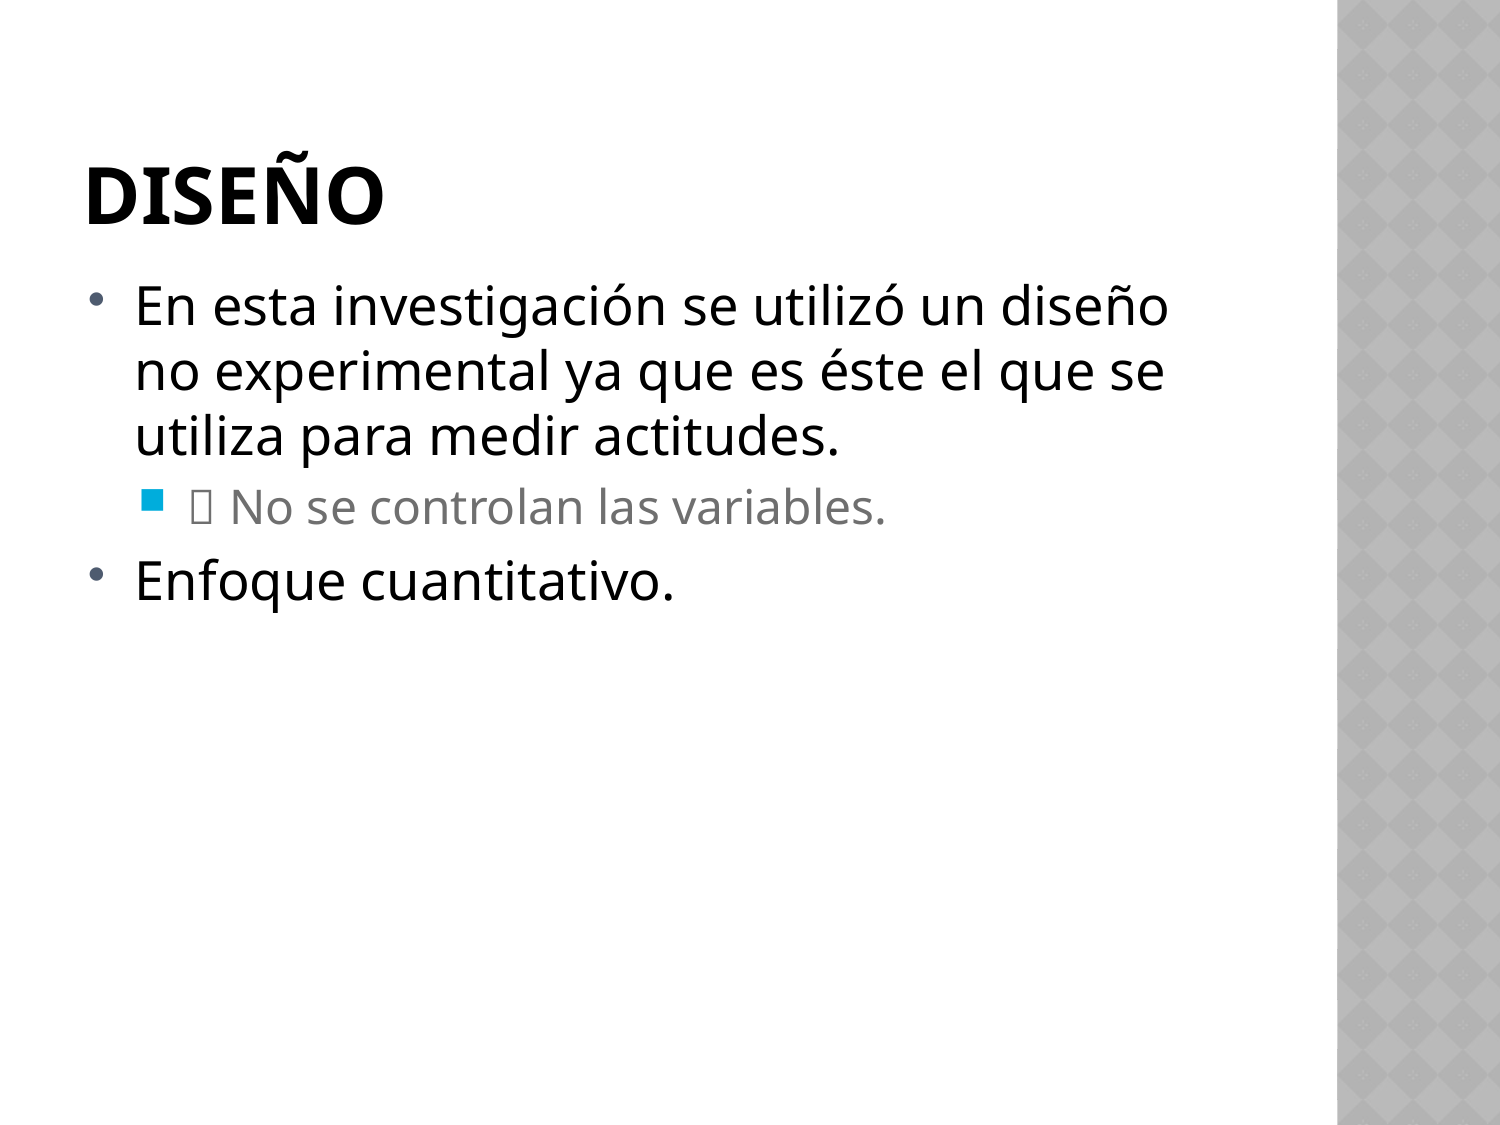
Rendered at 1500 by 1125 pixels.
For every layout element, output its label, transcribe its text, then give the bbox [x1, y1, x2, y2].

list En esta investigación se utilizó un diseño no experimental ya que es éste el que se utiliza para medir actitudes.  No se controlan las variables. Enfoque cuantitativo. [75, 264, 1263, 1059]
title Diseño [75, 52, 1263, 240]
